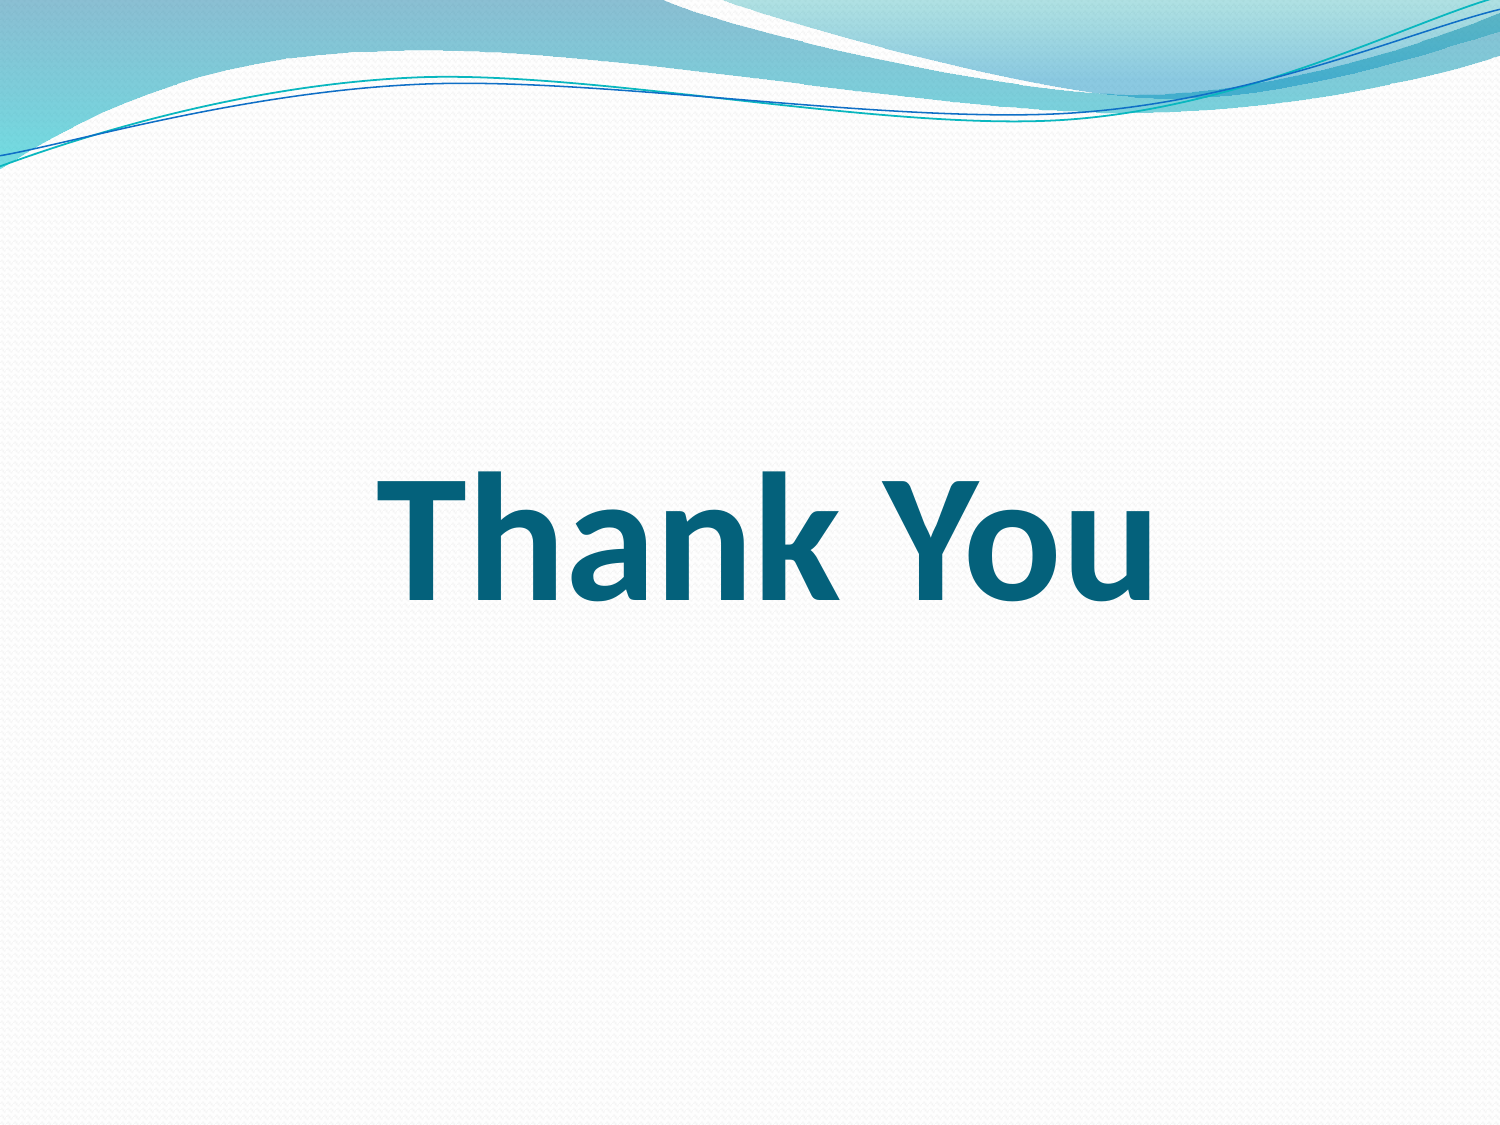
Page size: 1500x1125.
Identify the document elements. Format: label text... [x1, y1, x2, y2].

title Thank You [75, 450, 1463, 638]
